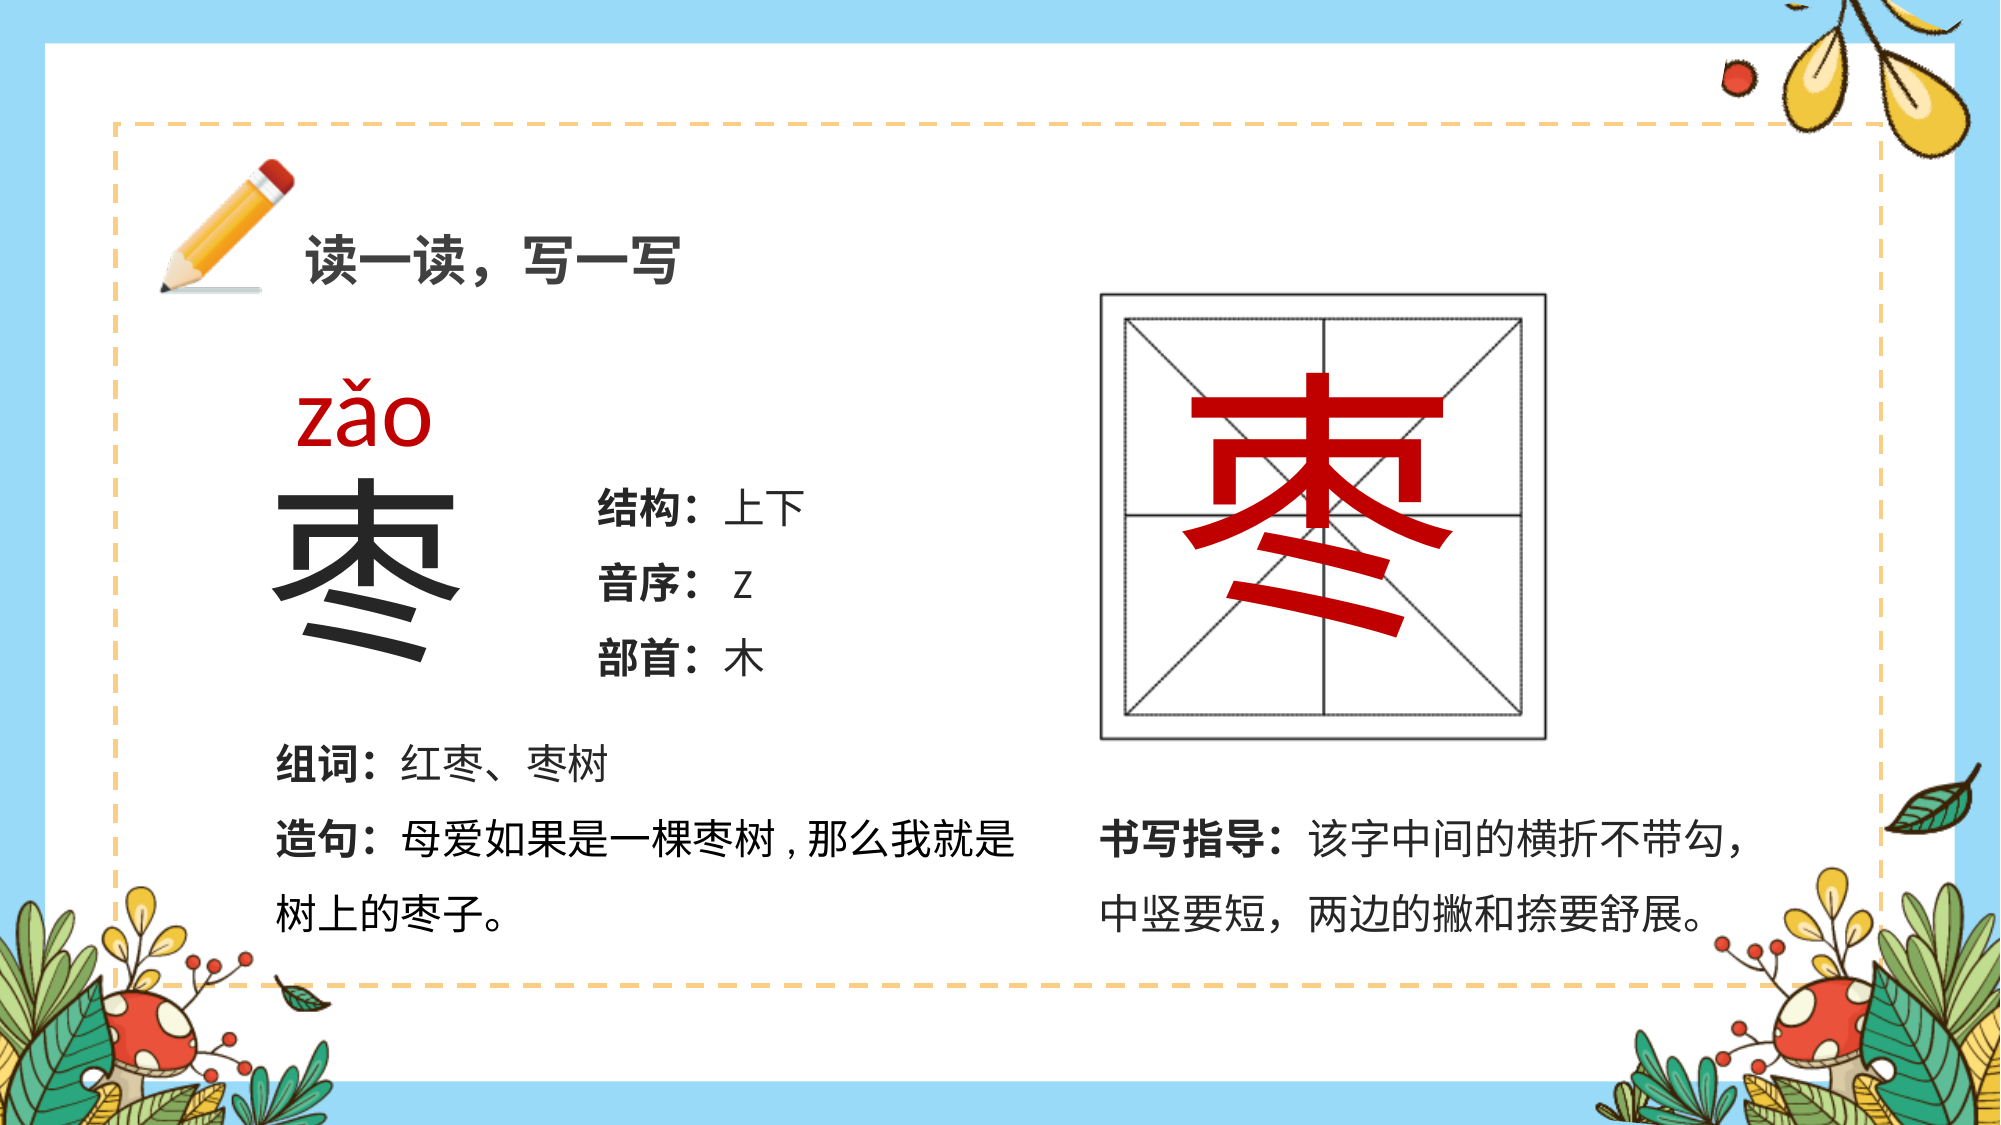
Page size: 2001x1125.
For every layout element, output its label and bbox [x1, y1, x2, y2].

text_box [0, 0, 2000, 1125]
text_box [136, 136, 822, 316]
picture [1050, 236, 1595, 781]
